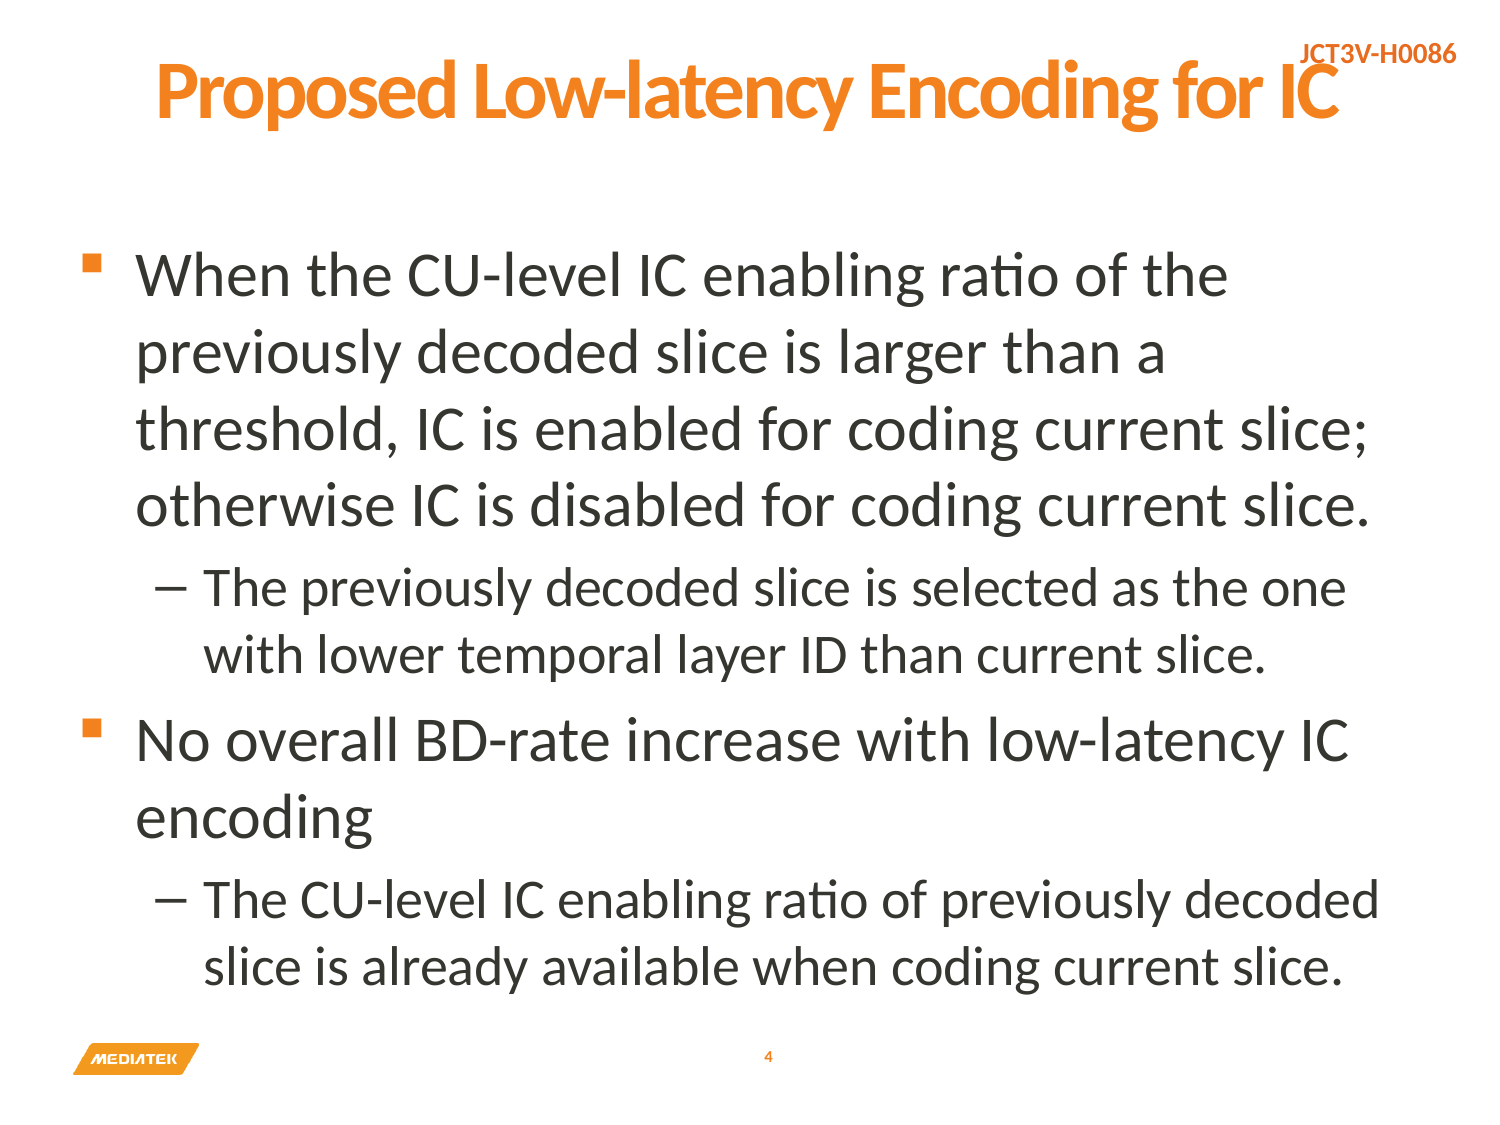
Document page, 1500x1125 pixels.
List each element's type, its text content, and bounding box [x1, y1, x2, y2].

list When the CU-level IC enabling ratio of the previously decoded slice is larger than a threshold, IC is enabled for coding current slice; otherwise IC is disabled for coding current slice. The previously decoded slice is selected as the one with lower temporal layer ID than current slice. No overall BD-rate increase with low-latency IC encoding The CU-level IC enabling ratio of previously decoded slice is already available when coding current slice. [62, 224, 1424, 1050]
picture [73, 1050, 199, 1075]
slide_number 4 [711, 1022, 788, 1089]
title Proposed Low-latency Encoding for IC [87, 47, 1410, 200]
